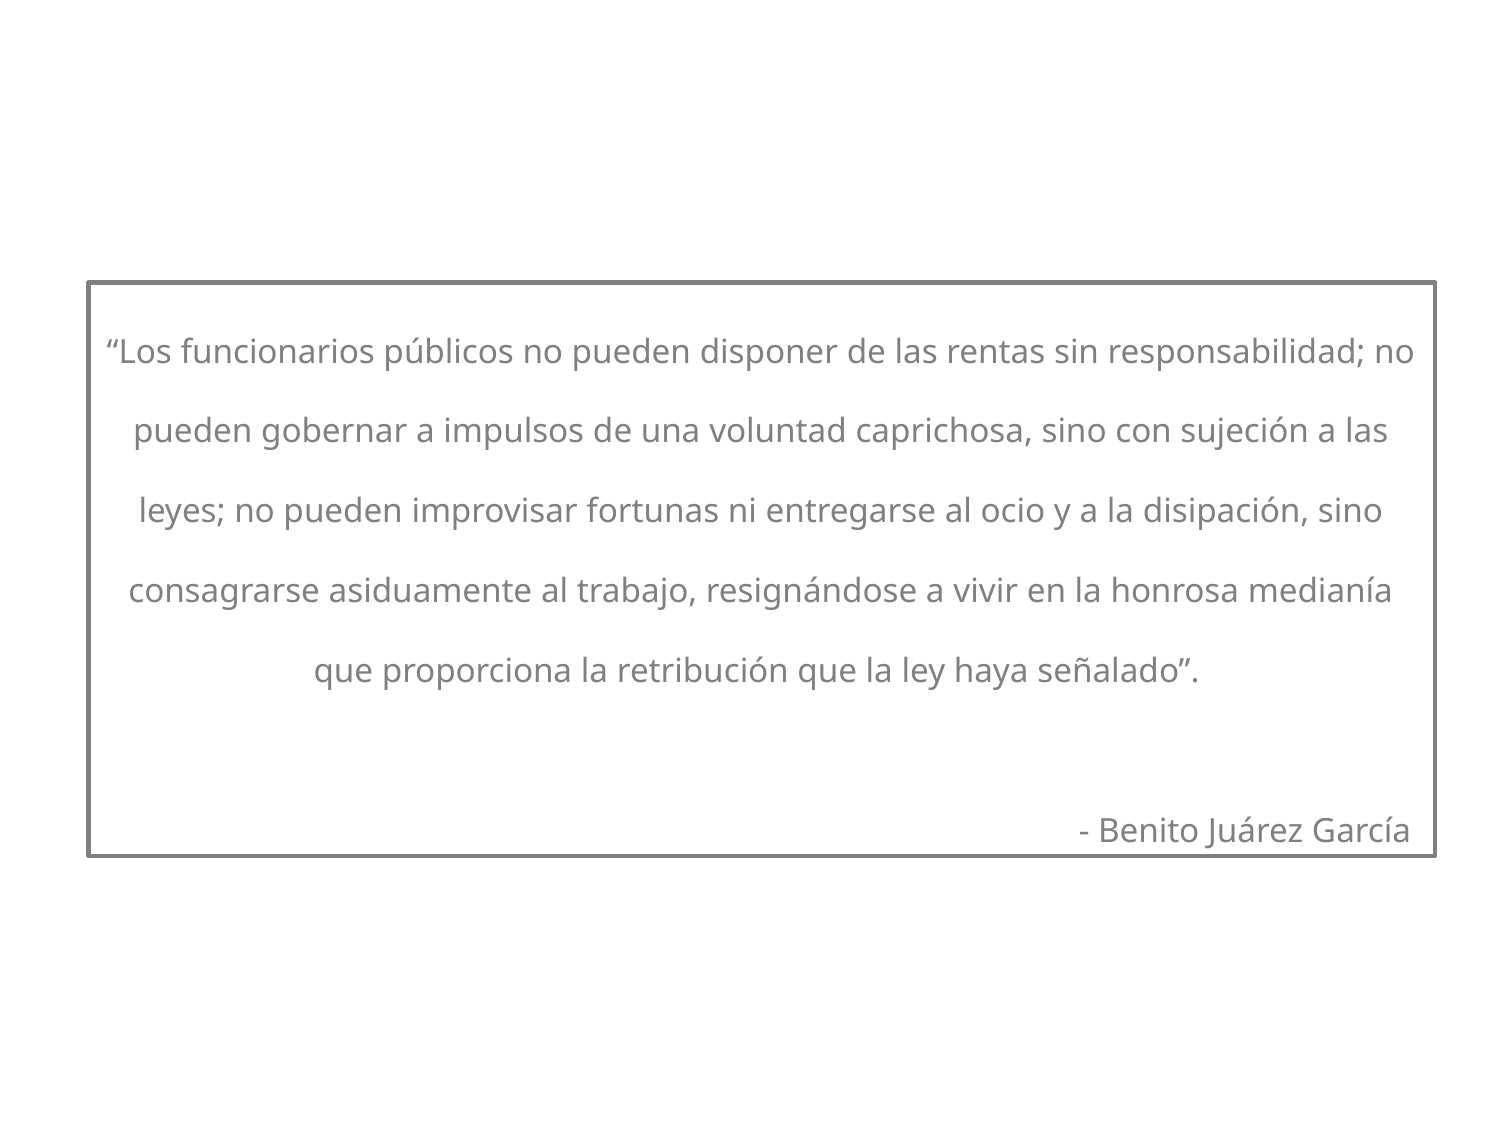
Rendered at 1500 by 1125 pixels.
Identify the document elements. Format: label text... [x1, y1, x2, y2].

text_box “Los funcionarios públicos no pueden disponer de las rentas sin responsabilidad; no pueden gobernar a impulsos de una voluntad caprichosa, sino con sujeción a las leyes; no pueden improvisar fortunas ni entregarse al ocio y a la disipación, sino consagrarse asiduamente al trabajo, resignándose a vivir en la honrosa medianía que proporciona la retribución que la ley haya señalado”. - Benito Juárez García [86, 280, 1437, 858]
